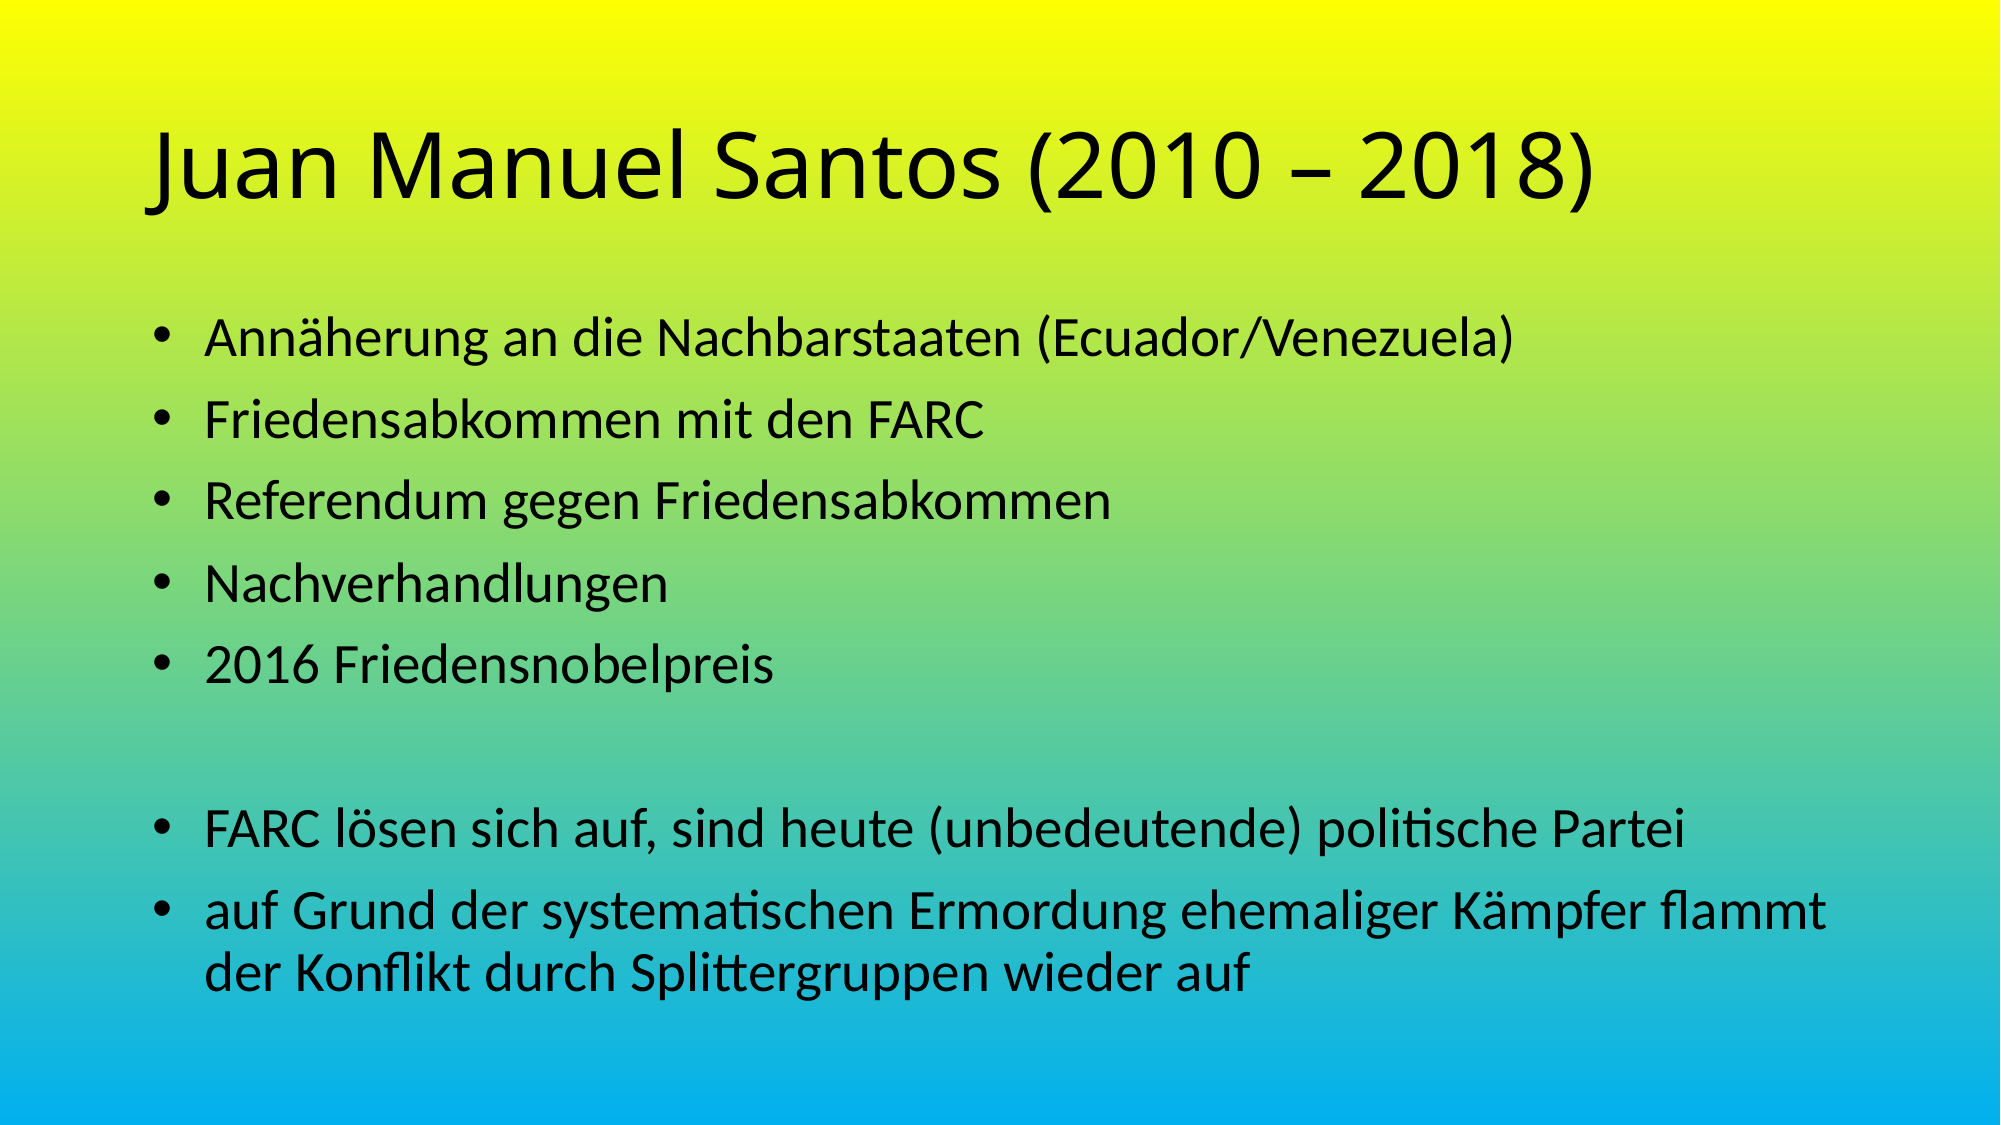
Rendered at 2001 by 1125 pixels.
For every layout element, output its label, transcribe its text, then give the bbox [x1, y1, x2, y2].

text_box Annäherung an die Nachbarstaaten (Ecuador/Venezuela) Friedensabkommen mit den FARC Referendum gegen Friedensabkommen Nachverhandlungen 2016 Friedensnobelpreis FARC lösen sich auf, sind heute (unbedeutende) politische Partei auf Grund der systematischen Ermordung ehemaliger Kämpfer flammt der Konflikt durch Splittergruppen wieder auf [137, 299, 1863, 1014]
text_box Juan Manuel Santos (2010 – 2018) [137, 59, 1863, 278]
